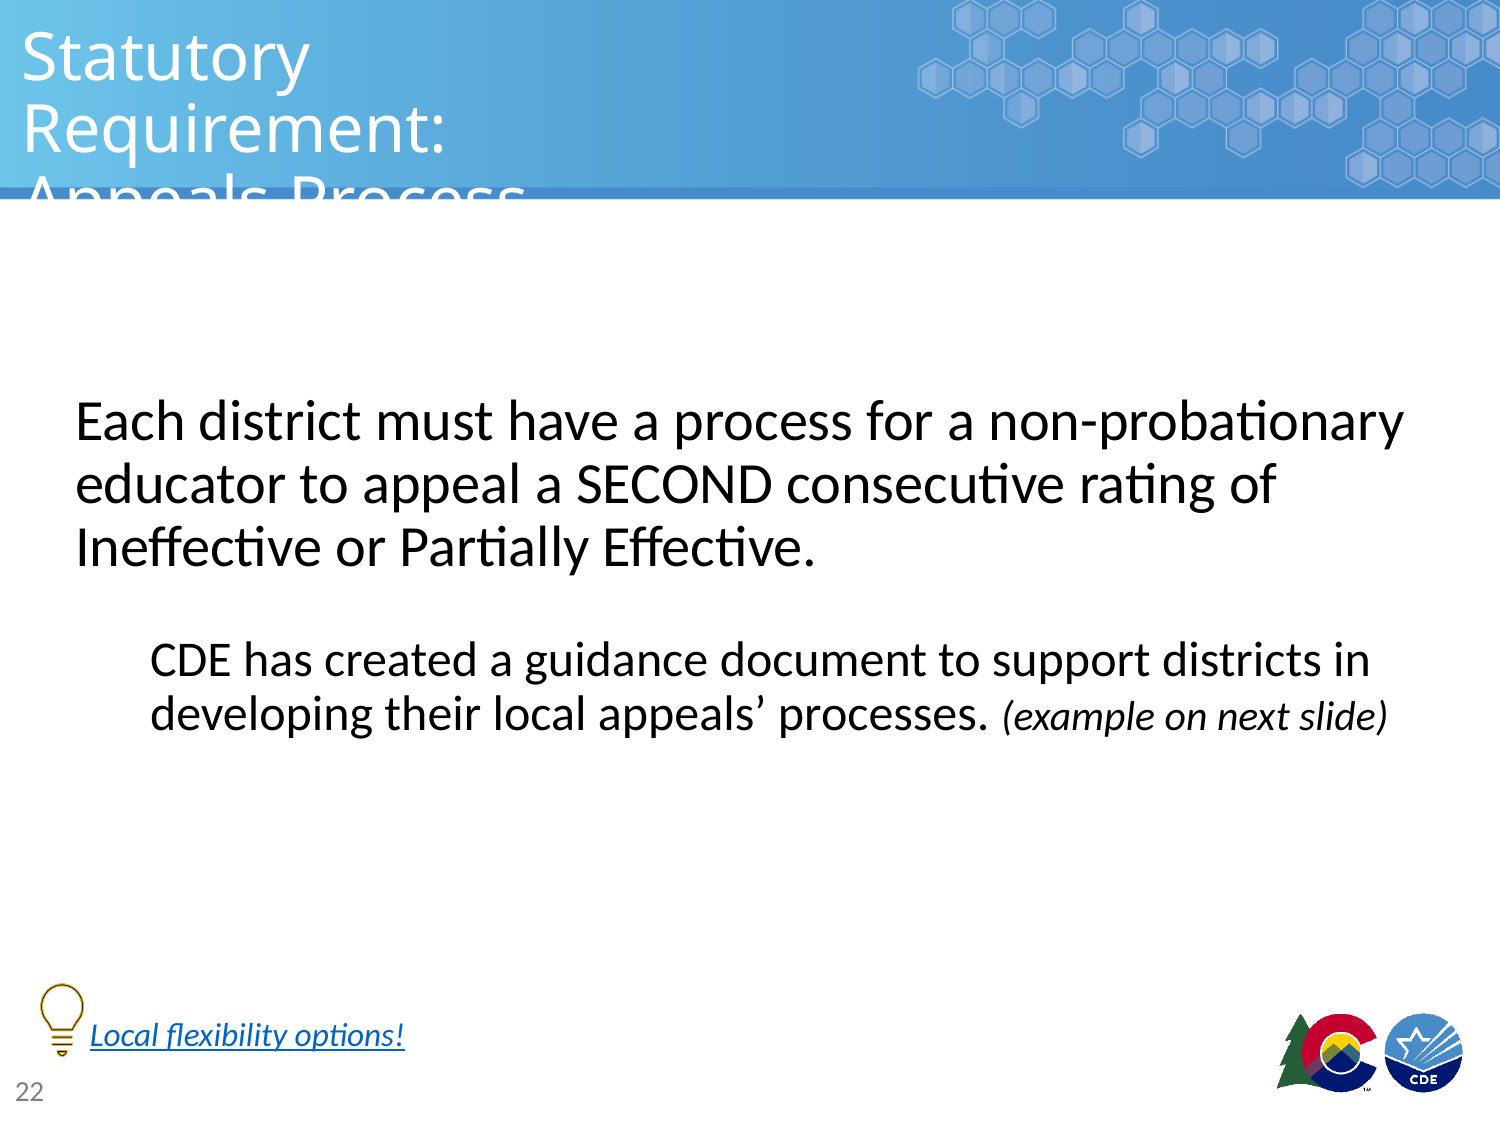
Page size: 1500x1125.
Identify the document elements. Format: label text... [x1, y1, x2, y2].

picture [0, 0, 1500, 200]
list Each district must have a process for a non-probationary educator to appeal a SECOND consecutive rating of Ineffective or Partially Effective. CDE has created a guidance document to support districts in developing their local appeals’ processes. (example on next slide) [75, 390, 1445, 809]
title Statutory Requirement: Appeals Process [21, 22, 750, 183]
picture [1275, 1012, 1463, 1093]
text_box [21, 977, 441, 1063]
slide_number 22 [0, 1065, 338, 1125]
